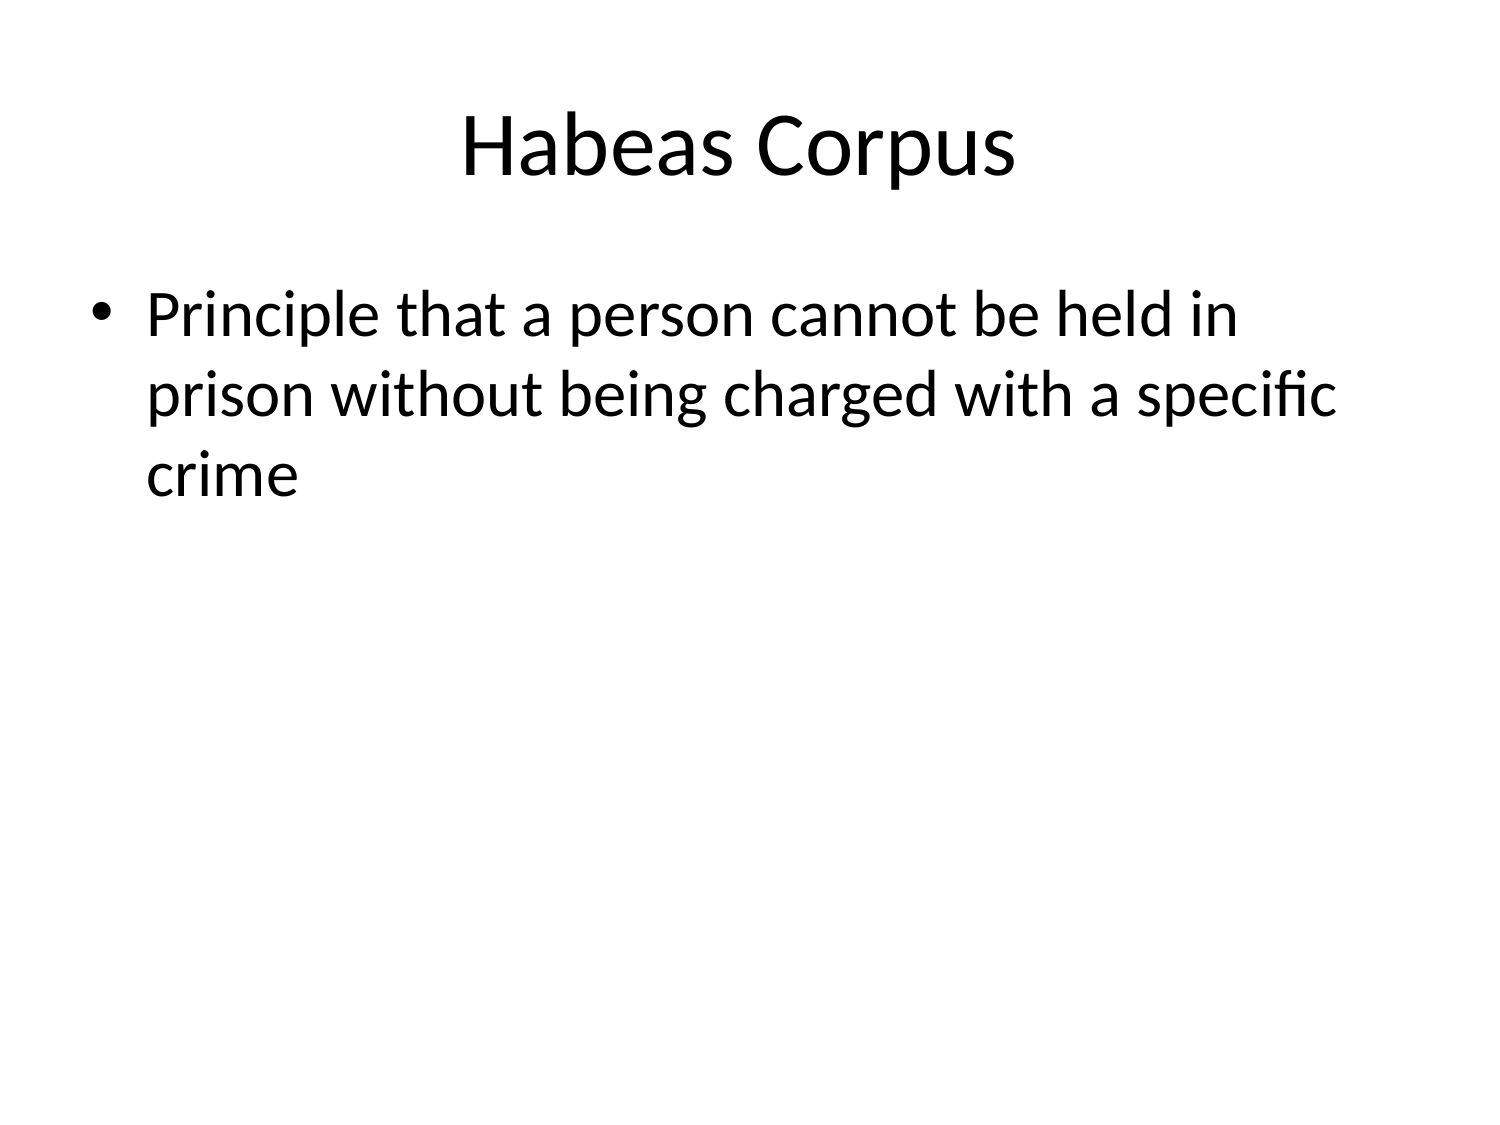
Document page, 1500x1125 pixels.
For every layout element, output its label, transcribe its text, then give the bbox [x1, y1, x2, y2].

list Principle that a person cannot be held in prison without being charged with a specific crime [75, 262, 1425, 1005]
title Habeas Corpus [75, 45, 1425, 233]
